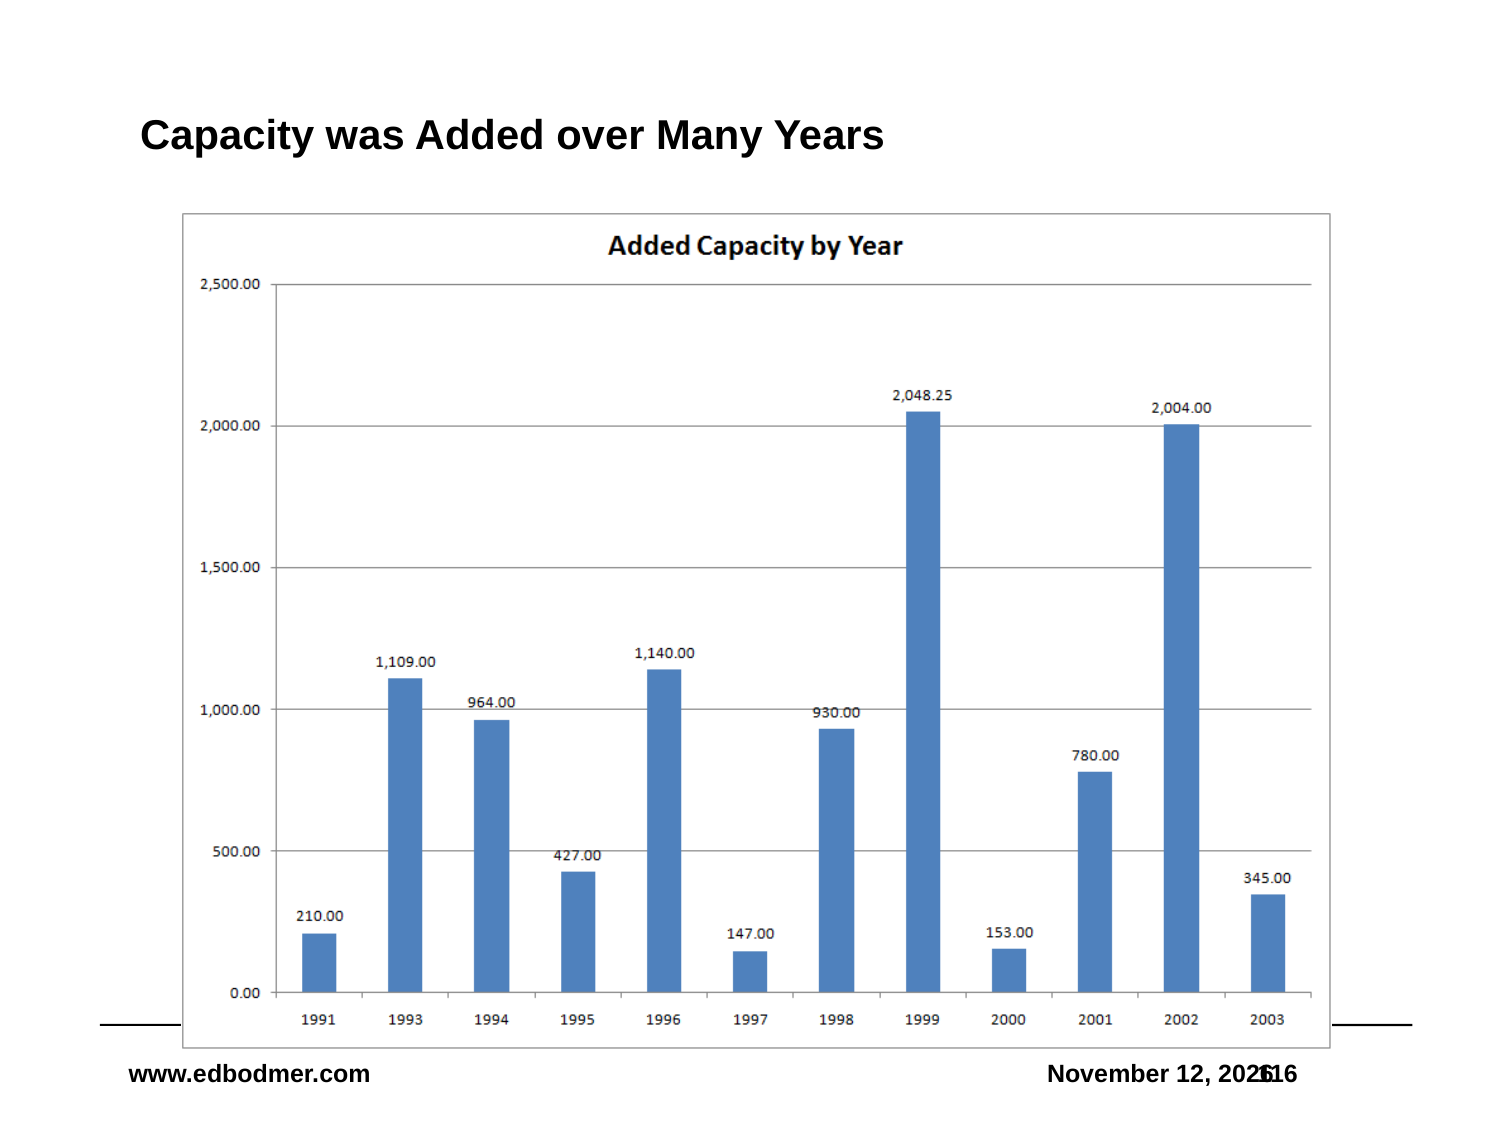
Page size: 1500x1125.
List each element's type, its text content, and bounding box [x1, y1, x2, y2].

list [180, 212, 1332, 1051]
title Capacity was Added over Many Years [124, 99, 1288, 226]
